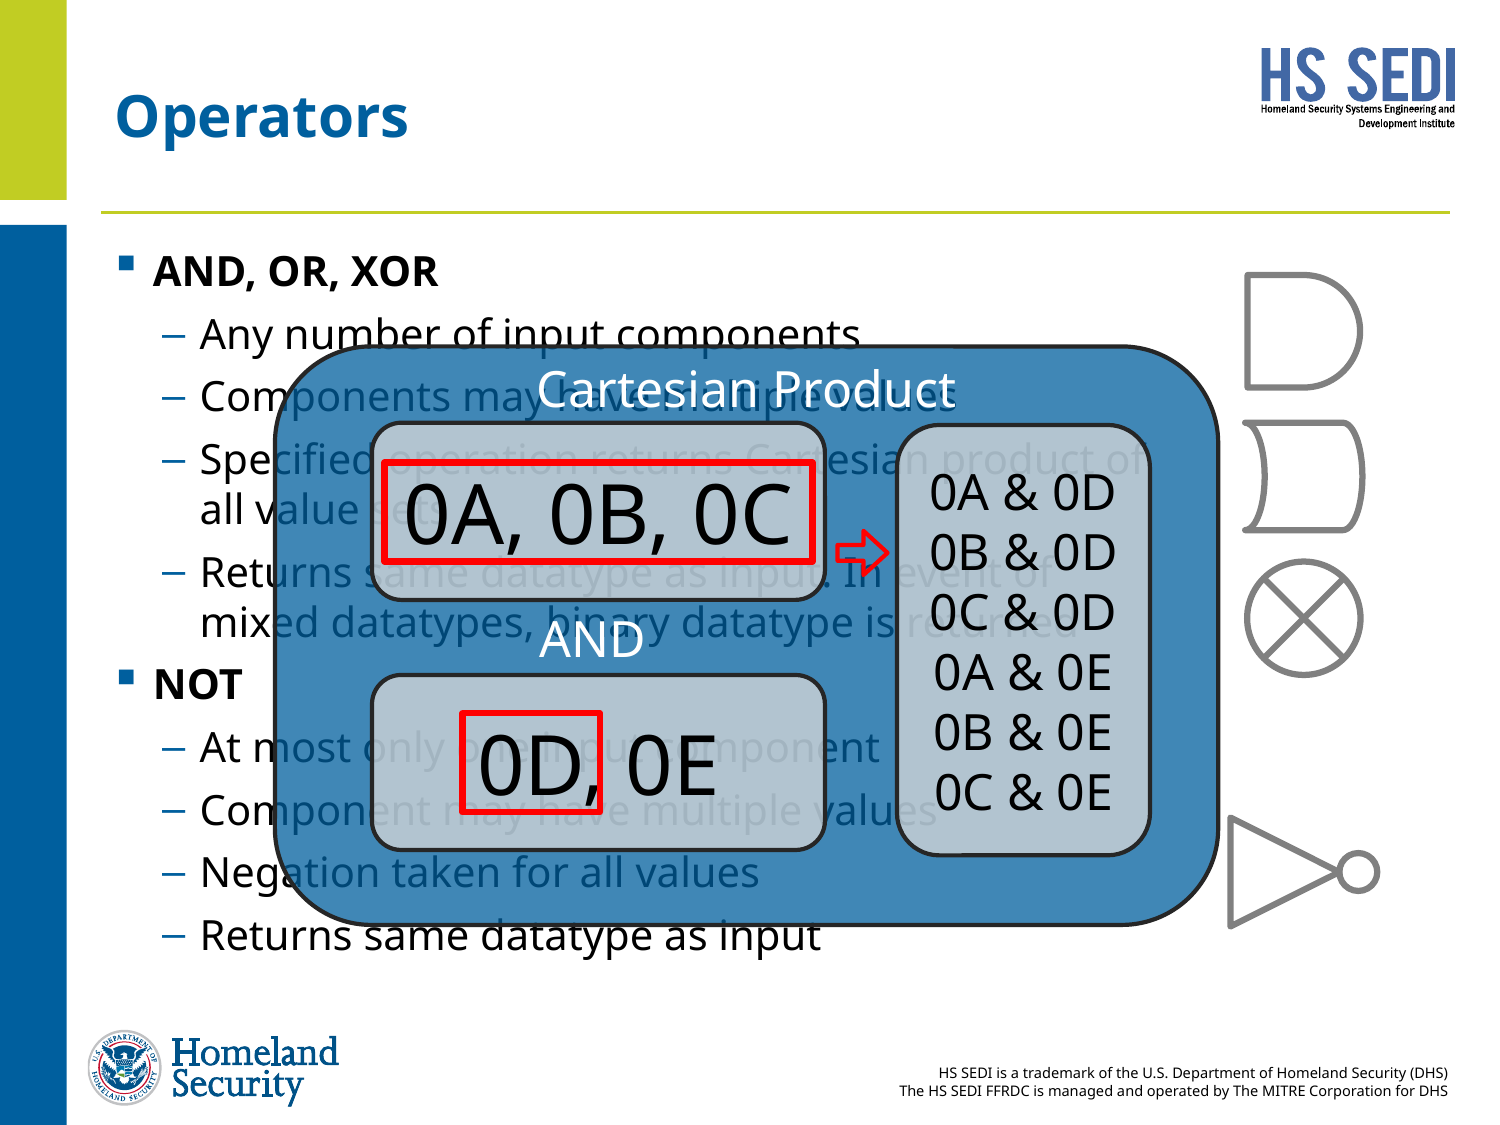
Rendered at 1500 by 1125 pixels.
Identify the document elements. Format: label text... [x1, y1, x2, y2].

text_box 0A, 0B, 0C [369, 425, 828, 603]
text_box [460, 711, 602, 814]
text_box 0A & 0D 0B & 0D 0C & 0D 0A & 0E 0B & 0E 0C & 0E [894, 425, 1153, 858]
text_box [1243, 420, 1365, 533]
text_box [1245, 559, 1363, 678]
text_box [382, 460, 815, 564]
text_box AND [524, 599, 675, 675]
text_box [835, 528, 890, 577]
title Operators [99, 45, 1248, 188]
text_box Cartesian Product [274, 349, 1219, 425]
text_box [1245, 272, 1363, 390]
list AND, OR, XOR Any number of input components Components may have multiple values Specified operation returns Cartesian product of all value sets Returns same datatype as input. In event of mixed datatypes, binary datatype is returned NOT At most only one input component Component may have multiple values Negation taken for all values Returns same datatype as input [99, 237, 1188, 1005]
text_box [1230, 817, 1378, 927]
text_box [272, 425, 1221, 928]
text_box 0D, 0E [369, 672, 828, 853]
text_box [341, 344, 1152, 349]
